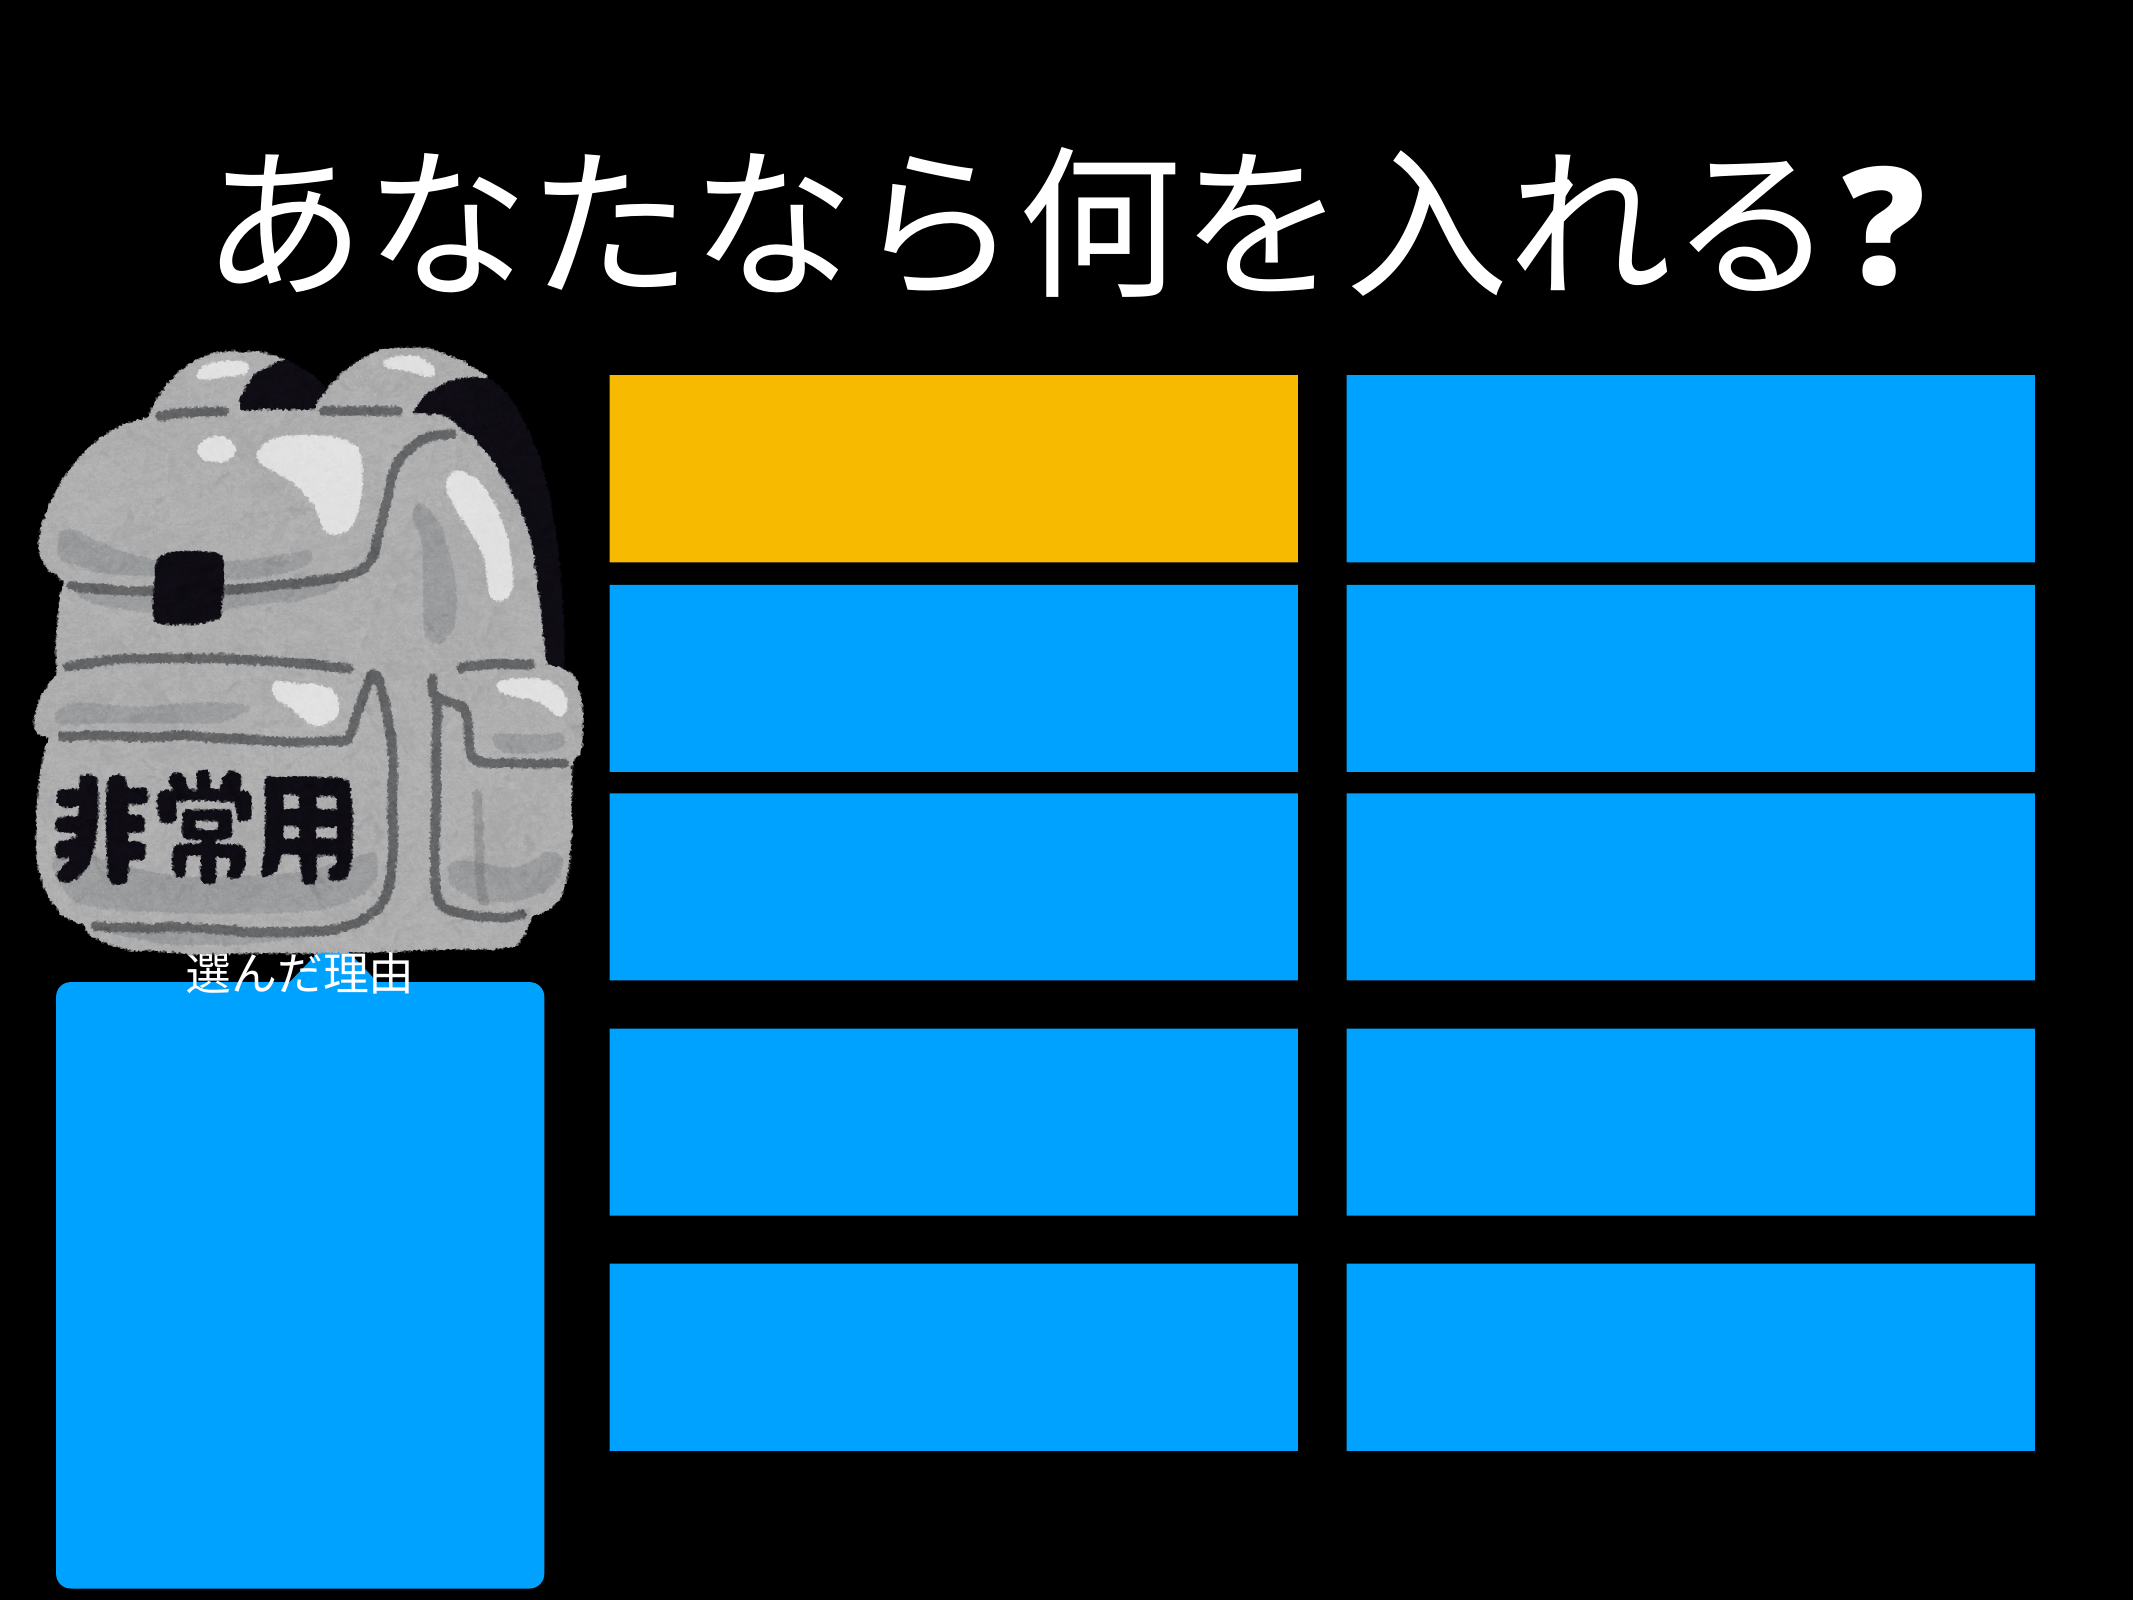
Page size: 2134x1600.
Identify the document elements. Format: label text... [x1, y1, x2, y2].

text_box [1346, 375, 2035, 563]
text_box [609, 1028, 1298, 1216]
text_box [1346, 1028, 2035, 1216]
title あなたなら何を入れる❓ [155, 41, 1978, 397]
picture [0, 327, 617, 980]
text_box [1346, 793, 2035, 981]
text_box [609, 793, 1298, 981]
text_box [1346, 584, 2035, 772]
text_box [609, 1263, 1298, 1451]
text_box 選んだ理由 [56, 980, 545, 1589]
text_box [617, 584, 1298, 772]
text_box [617, 375, 1298, 563]
text_box [1346, 1263, 2035, 1451]
